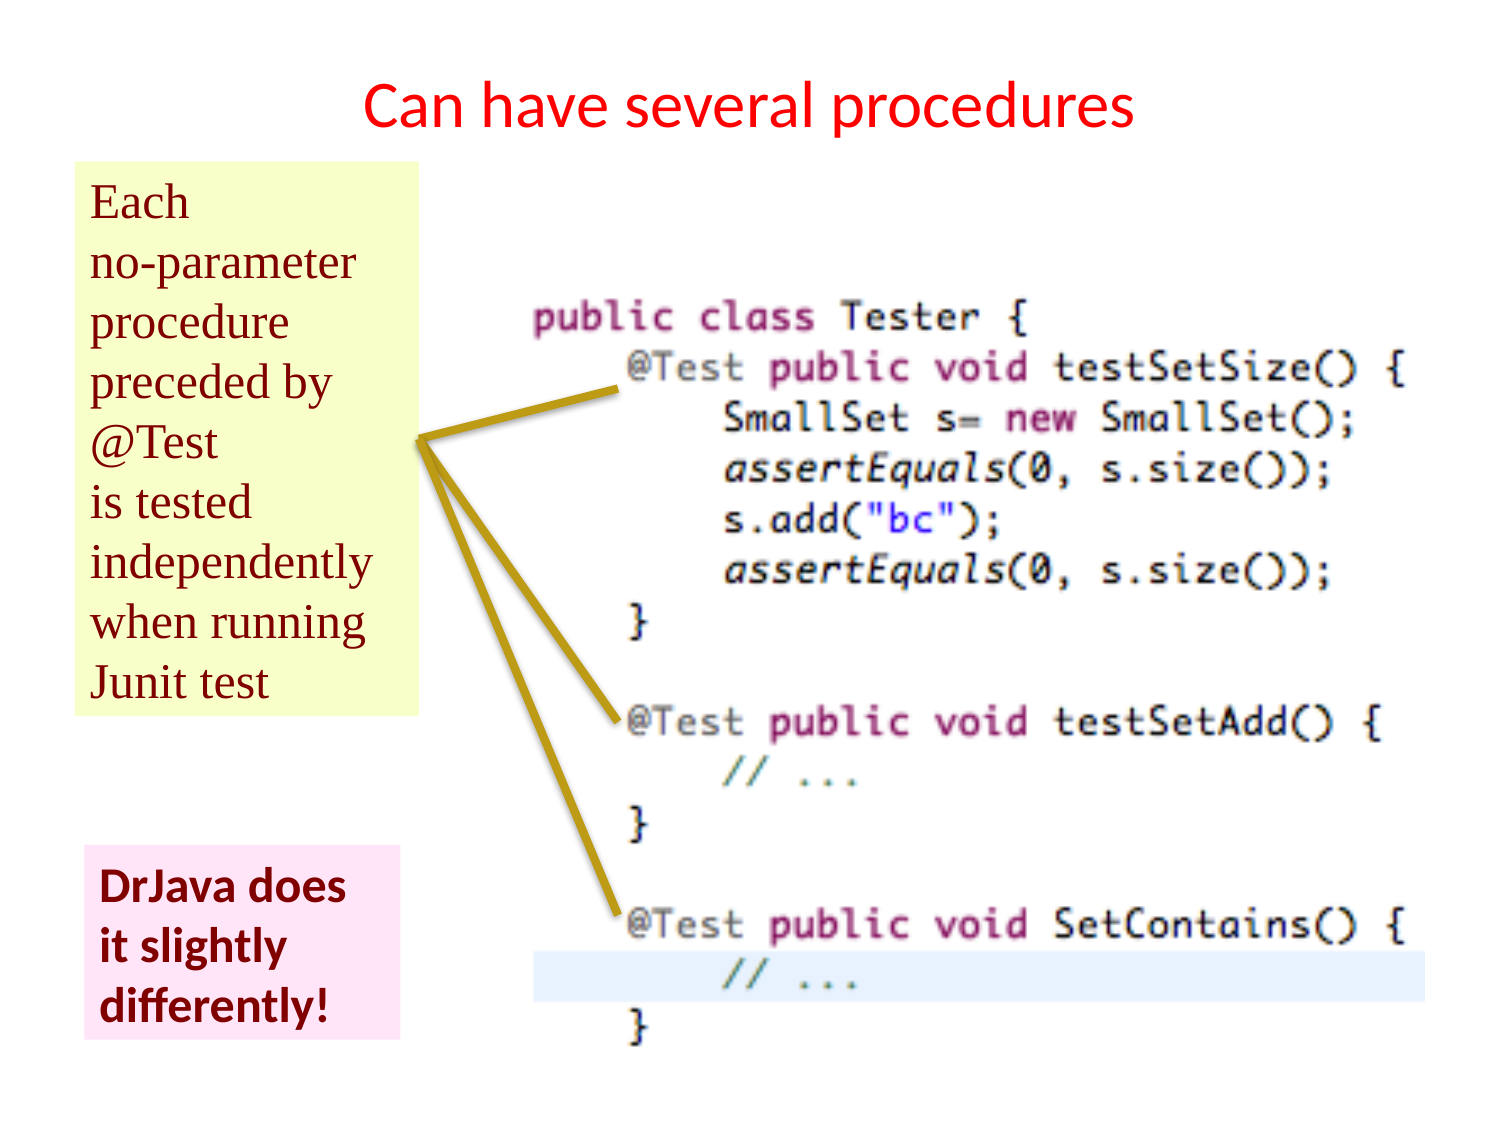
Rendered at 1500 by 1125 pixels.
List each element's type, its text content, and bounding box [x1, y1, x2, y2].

text_box Each no-parameter procedure preceded by @Test is tested independently when running Junit test [74, 161, 419, 717]
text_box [418, 388, 619, 440]
picture [528, 287, 1426, 1057]
text_box DrJava does it slightly differently! [84, 844, 401, 1040]
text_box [418, 441, 619, 916]
title Can have several procedures [75, 45, 1425, 156]
